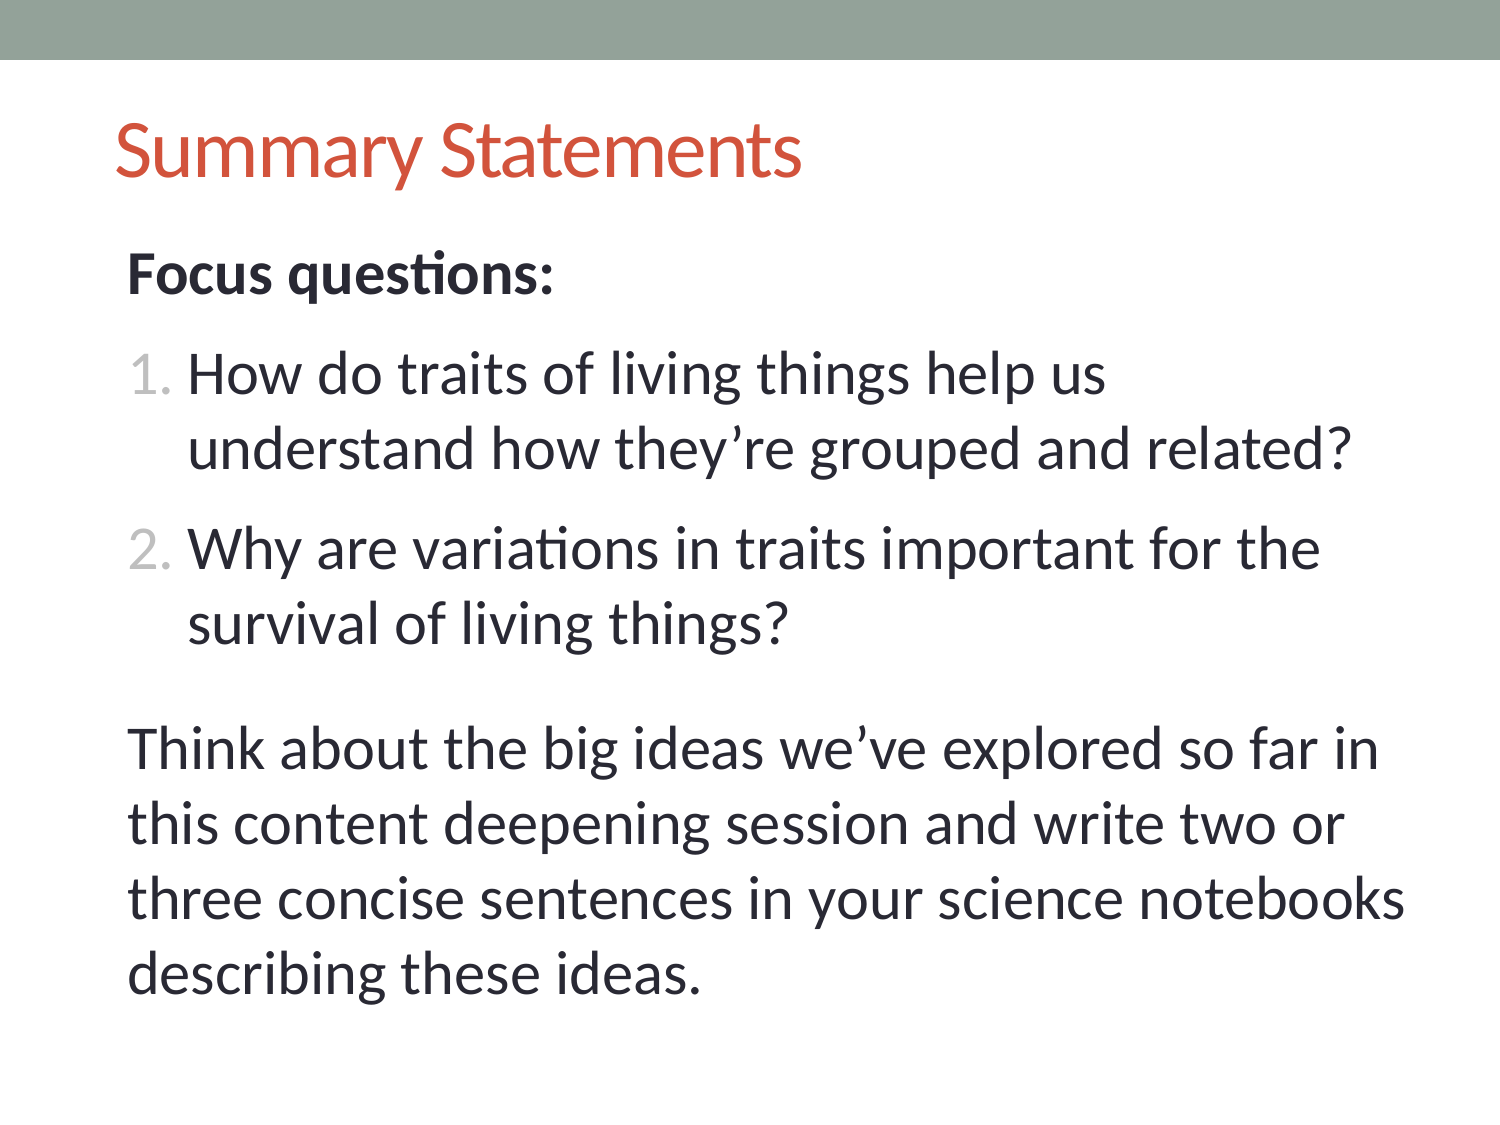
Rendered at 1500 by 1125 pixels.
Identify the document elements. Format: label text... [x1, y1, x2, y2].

title Summary Statements [99, 62, 1423, 225]
text_box Focus questions: How do traits of living things help us understand how they’re grouped and related? Why are variations in traits important for the survival of living things? Think about the big ideas we’ve explored so far in this content deepening session and write two or three concise sentences in your science notebooks describing these ideas. [112, 224, 1425, 1015]
